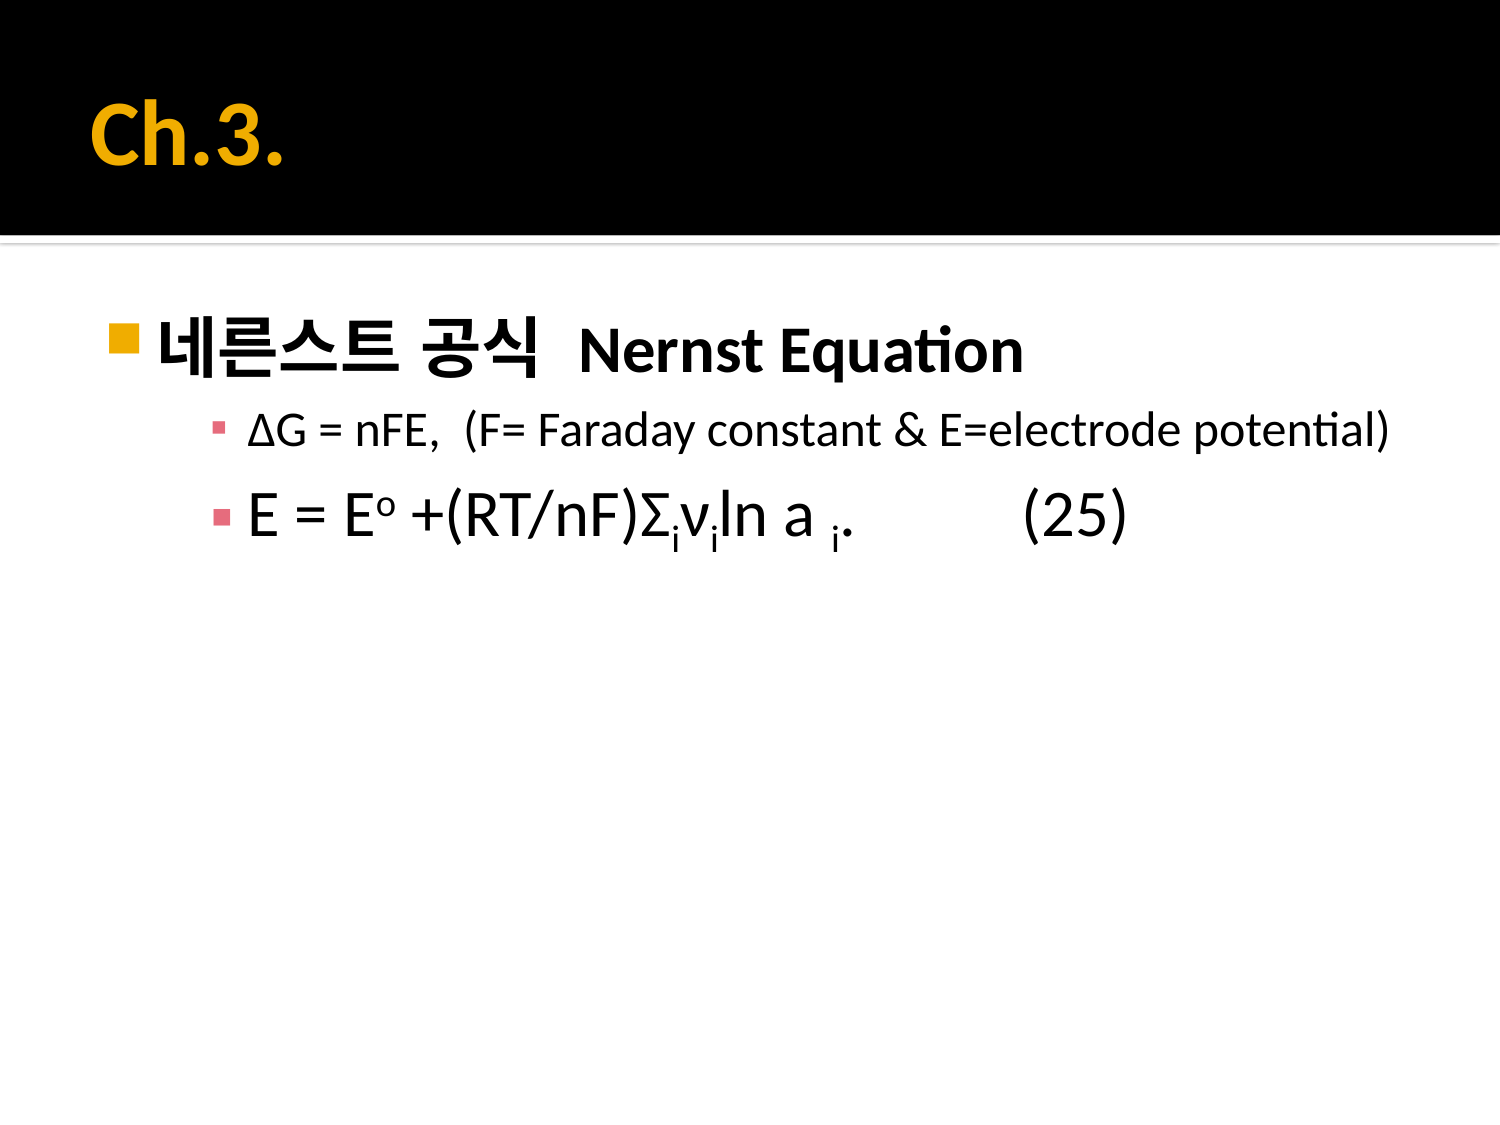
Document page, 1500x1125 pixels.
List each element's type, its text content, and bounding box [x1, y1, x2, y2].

title Ch.3. [75, 25, 1425, 231]
text_box [234, 476, 891, 566]
list 네른스트 공식 Nernst Equation ΔG = nFE, (F= Faraday constant & E=electrode potential) E = Eo +(RT/nF)Σiνiln a i. (25) [75, 291, 1425, 1050]
